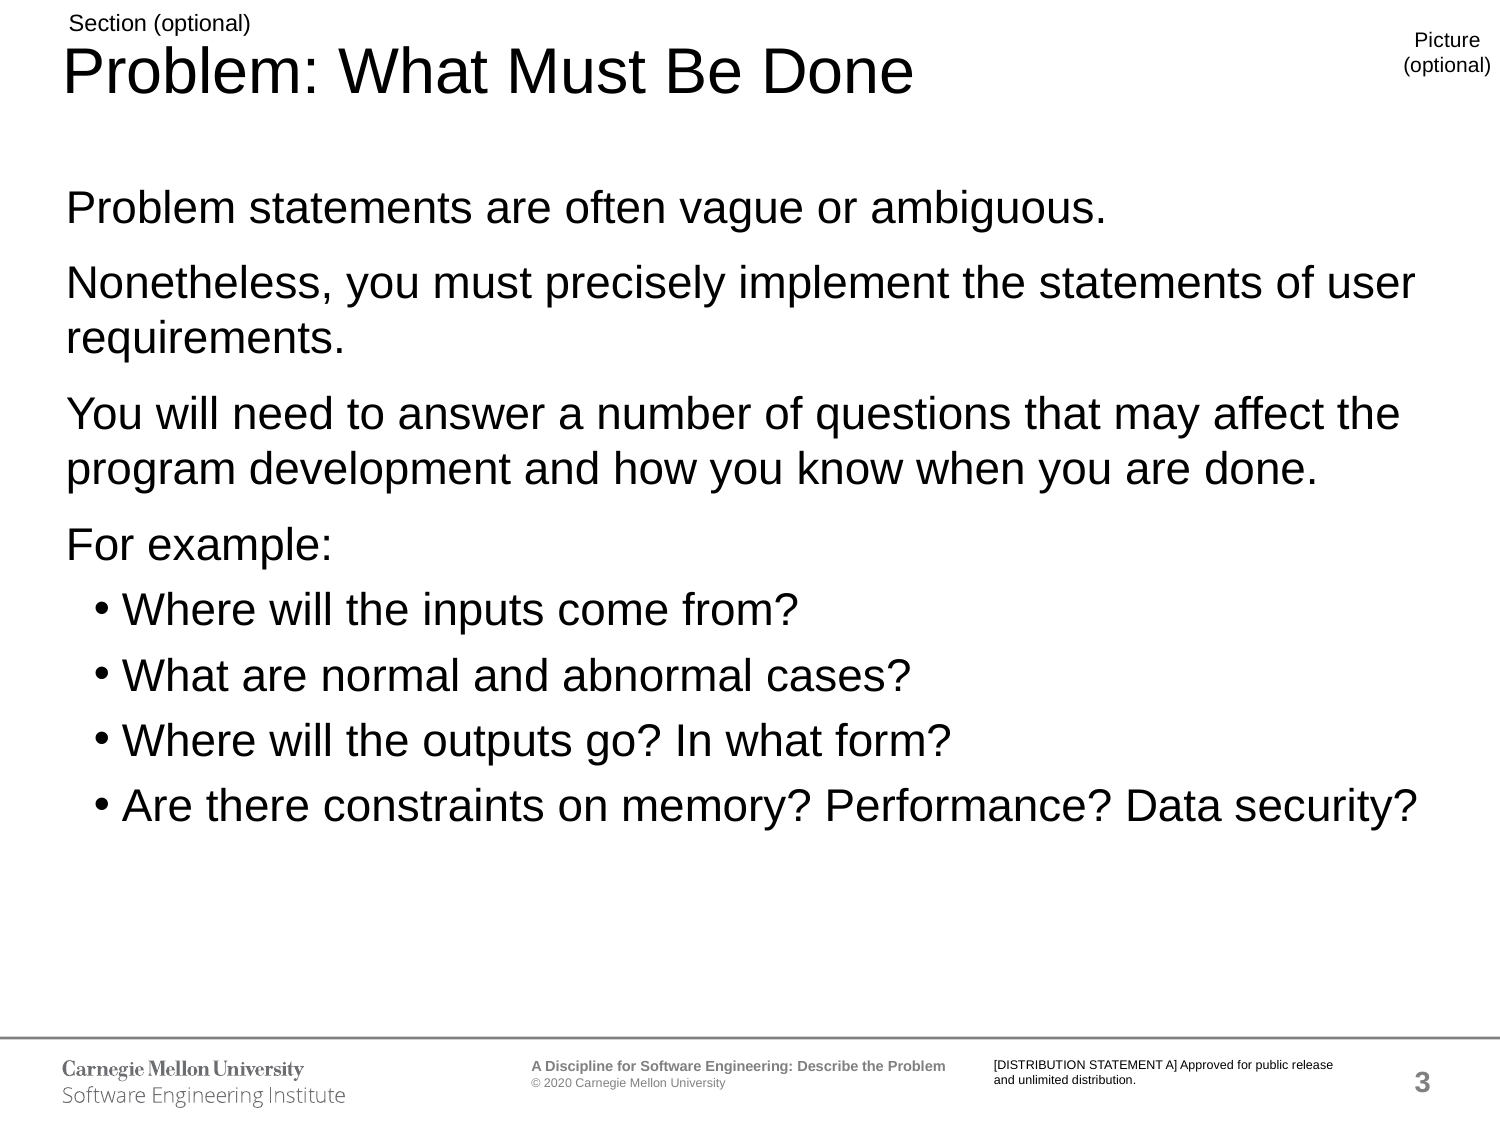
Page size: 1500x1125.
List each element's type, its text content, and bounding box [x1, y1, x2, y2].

list Problem statements are often vague or ambiguous. Nonetheless, you must precisely implement the statements of user requirements. You will need to answer a number of questions that may affect the program development and how you know when you are done. For example: Where will the inputs come from? What are normal and abnormal cases? Where will the outputs go? In what form? Are there constraints on memory? Performance? Data security? [65, 177, 1431, 1000]
title Problem: What Must Be Done [62, 37, 1338, 182]
